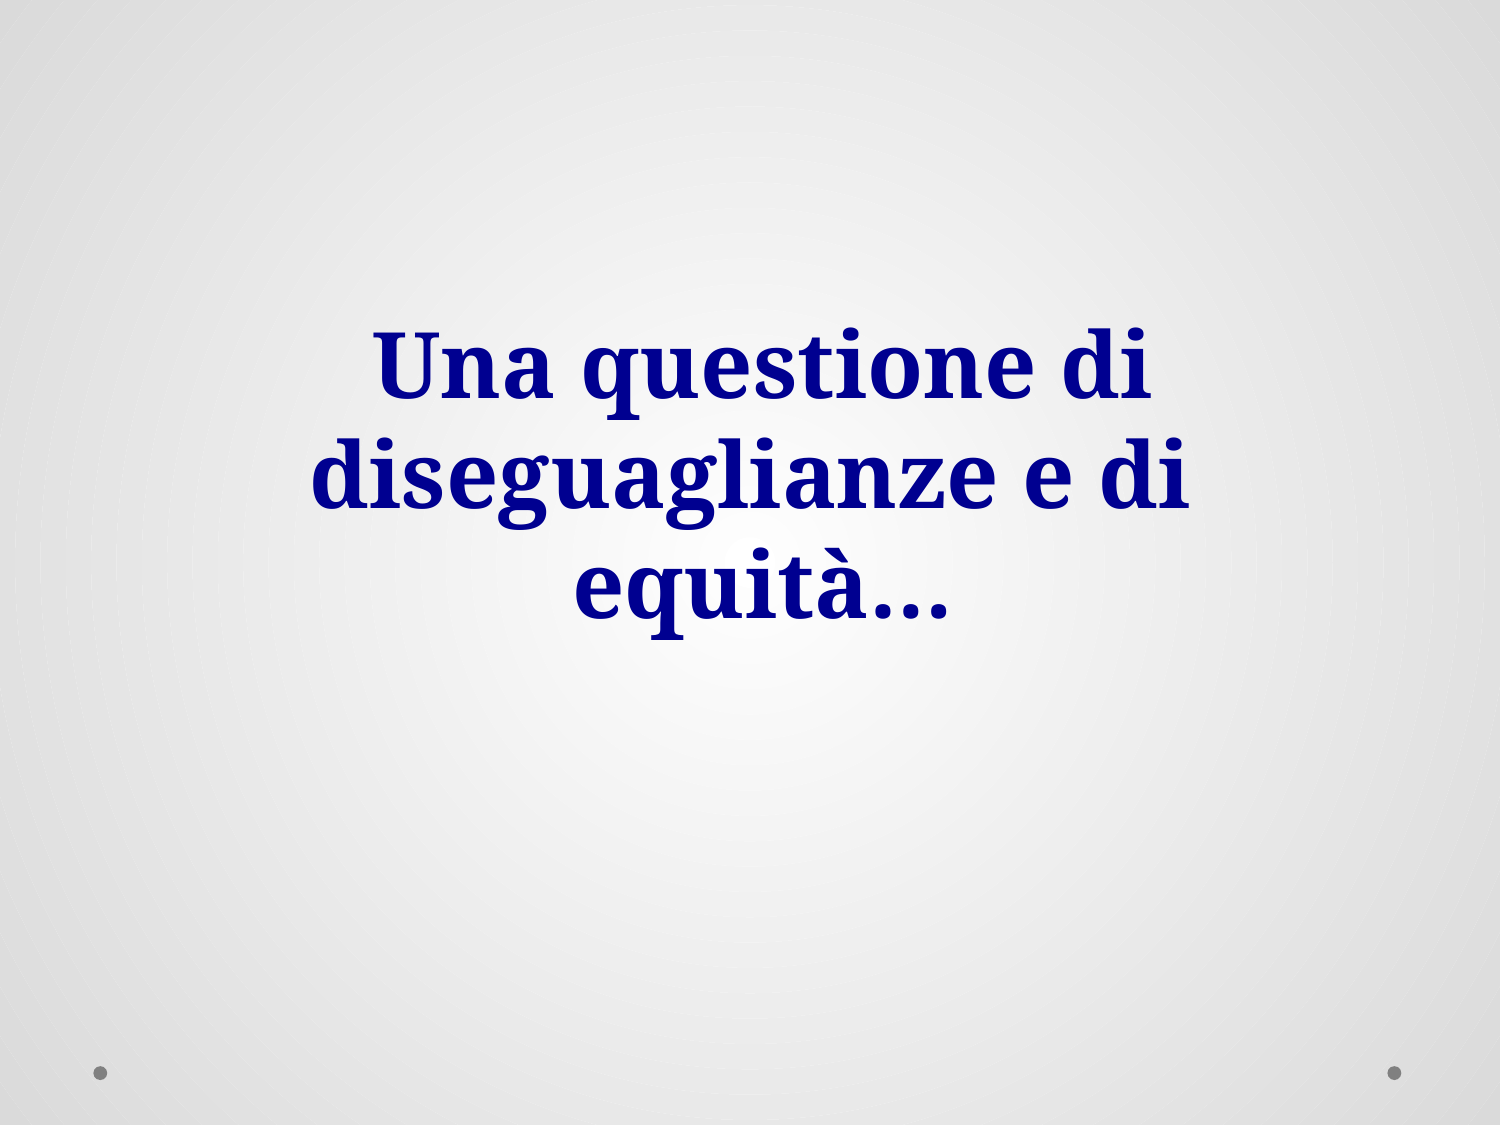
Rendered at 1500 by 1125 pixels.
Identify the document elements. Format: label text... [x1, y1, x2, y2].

title Una questione di diseguaglianze e di equità… [98, 411, 1428, 735]
